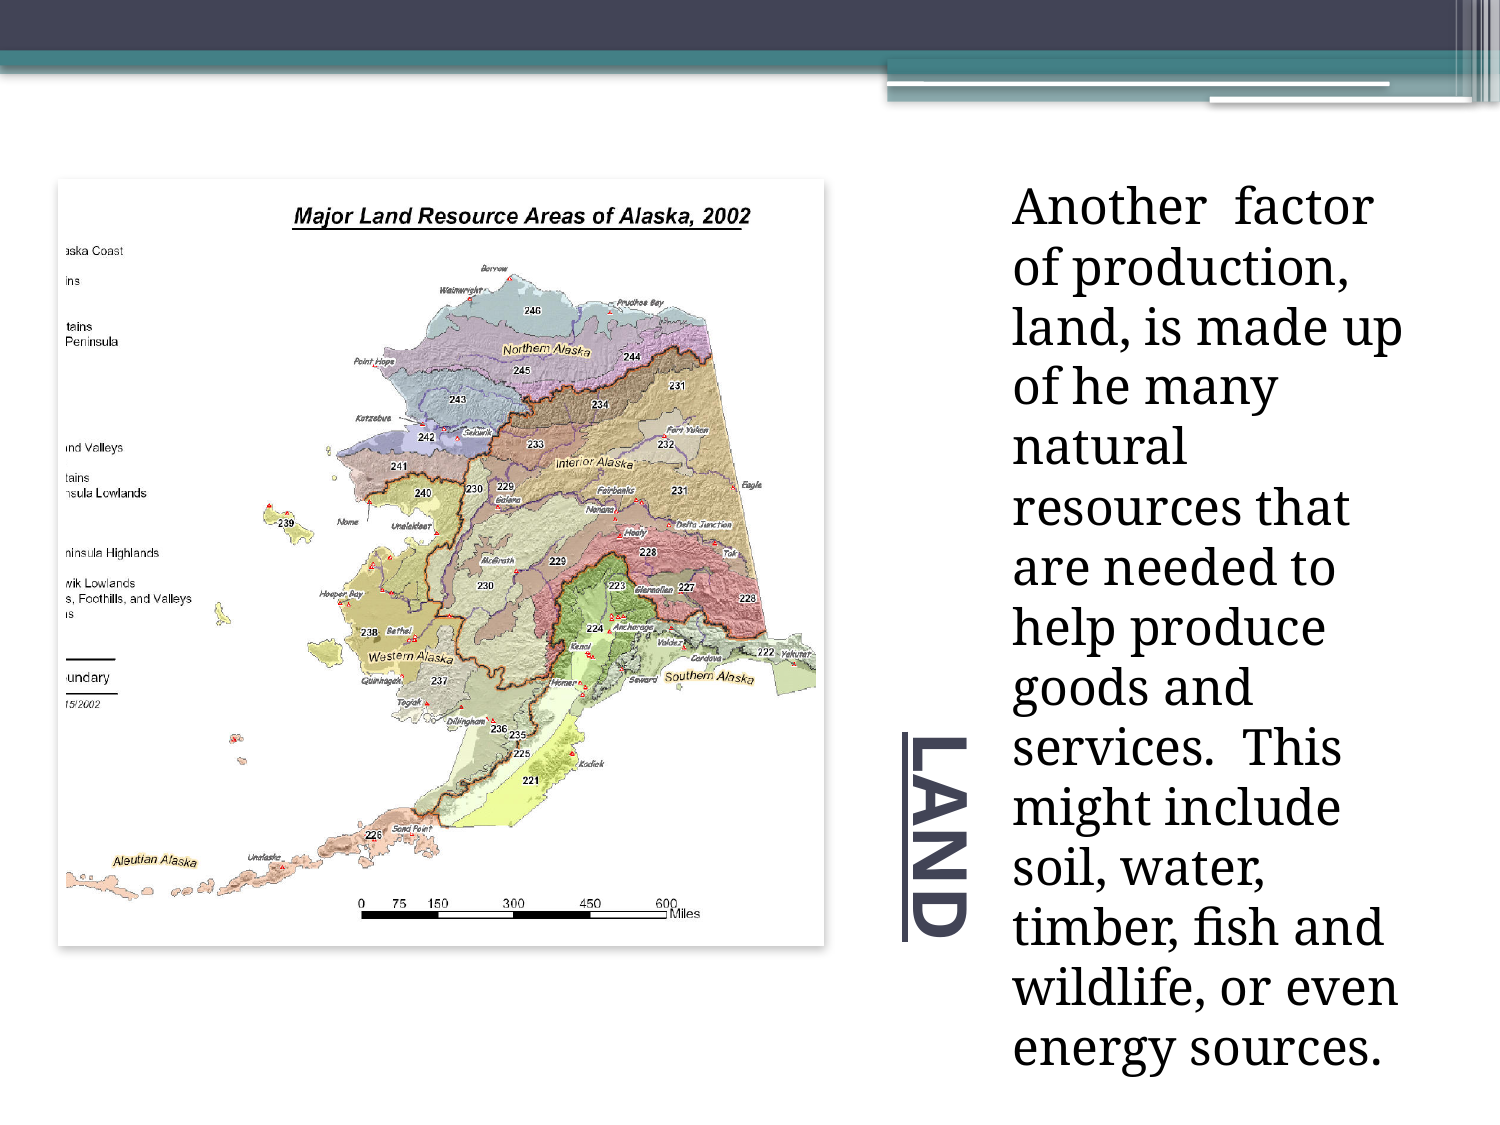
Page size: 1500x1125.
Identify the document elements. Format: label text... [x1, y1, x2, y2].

list Another factor of production, land, is made up of he many natural resources that are needed to help produce goods and services. This might include soil, water, timber, fish and wildlife, or even energy sources. [1012, 174, 1438, 938]
title LAND [892, 181, 989, 950]
picture [65, 187, 817, 938]
